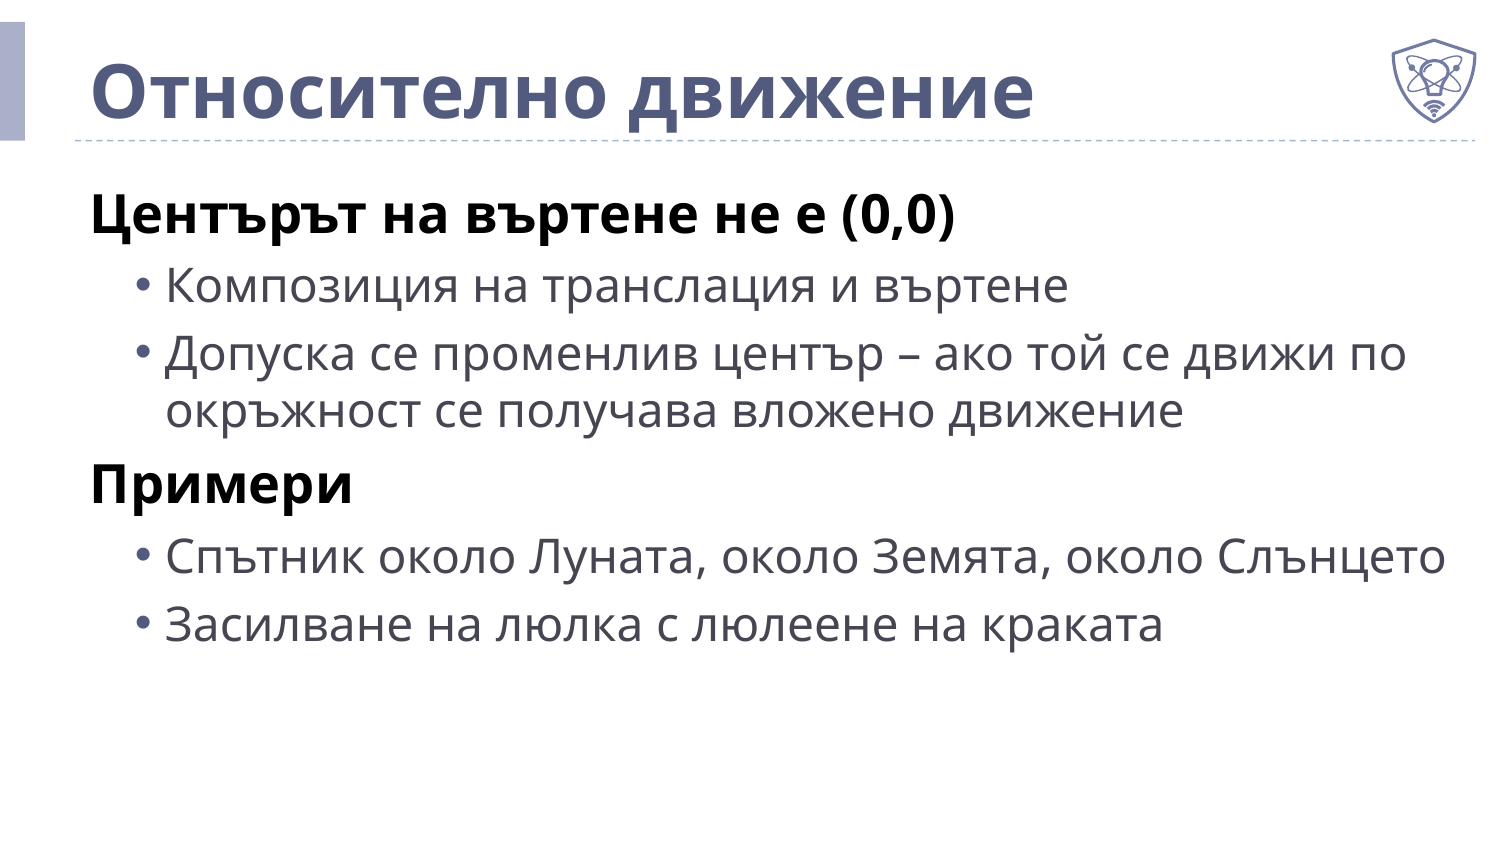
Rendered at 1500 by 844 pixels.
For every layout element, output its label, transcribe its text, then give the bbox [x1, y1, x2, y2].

title Относително движение [75, 18, 1475, 141]
list Центърът на въртене не е (0,0) Композиция на транслация и въртене Допуска се променлив център – ако той се движи по окръжност се получава вложено движение Примери Спътник около Луната, около Земята, около Слънцето Засилване на люлка с люлеене на краката [75, 171, 1475, 835]
